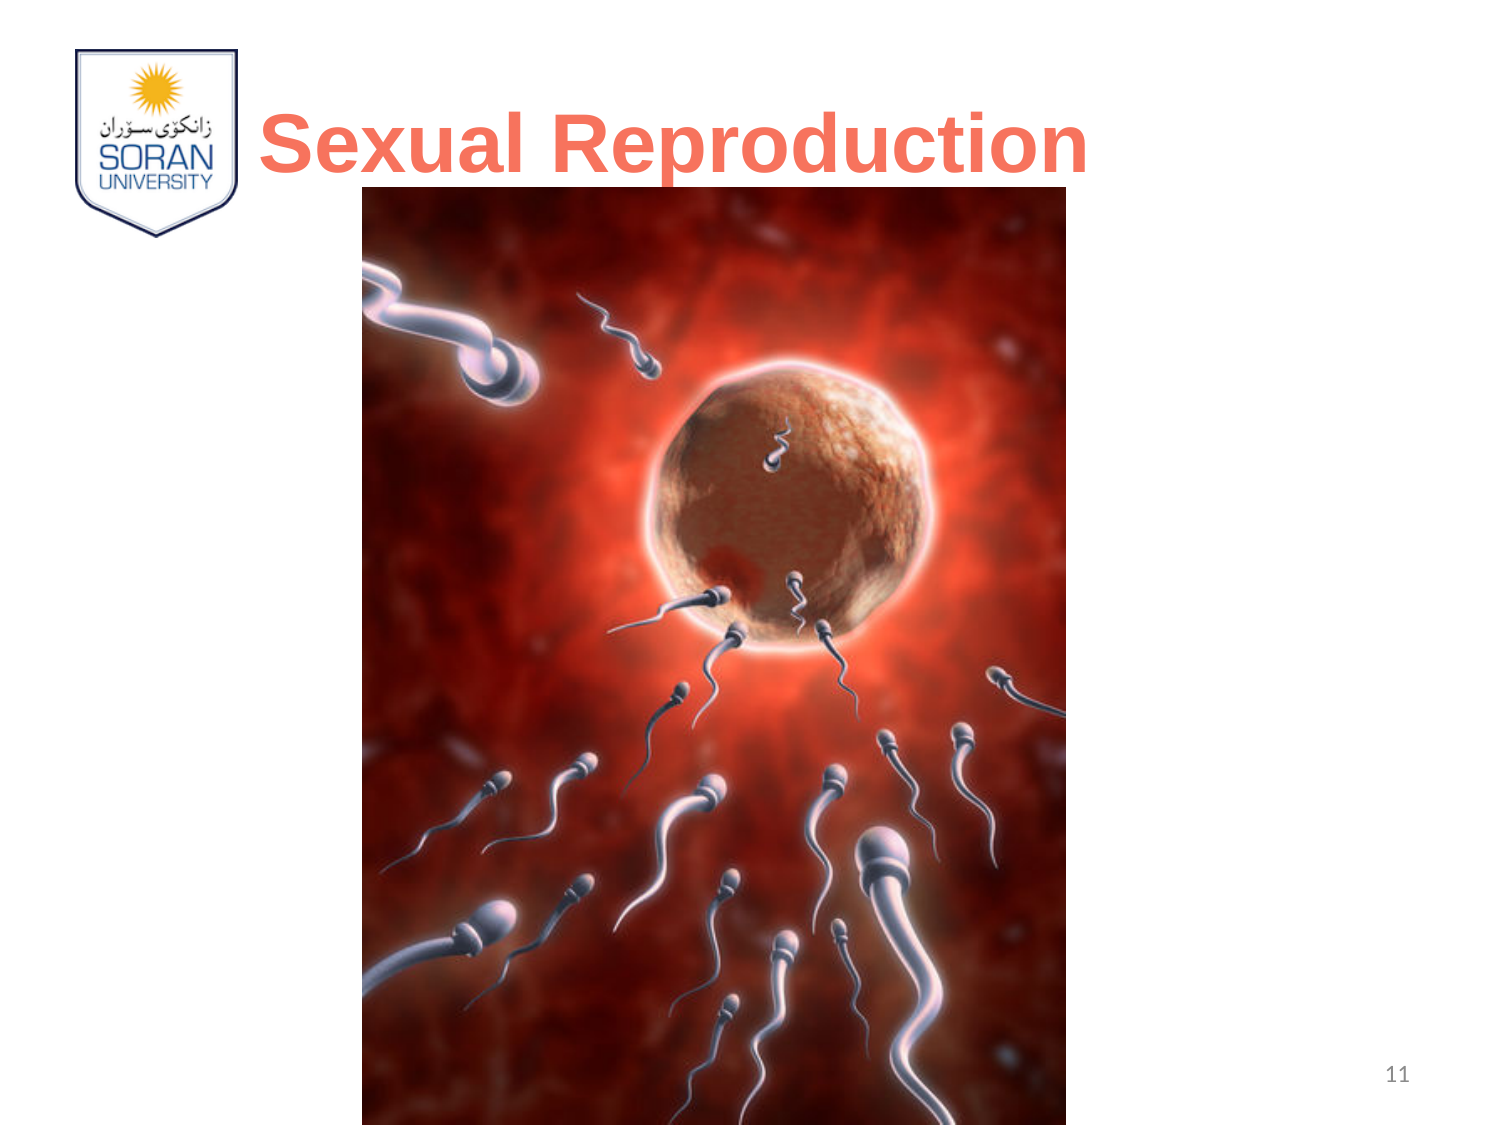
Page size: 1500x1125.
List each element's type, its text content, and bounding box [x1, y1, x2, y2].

picture [75, 233, 238, 238]
title Sexual Reproduction [0, 45, 1350, 233]
picture [362, 187, 1066, 1125]
slide_number 11 [1074, 1042, 1425, 1103]
